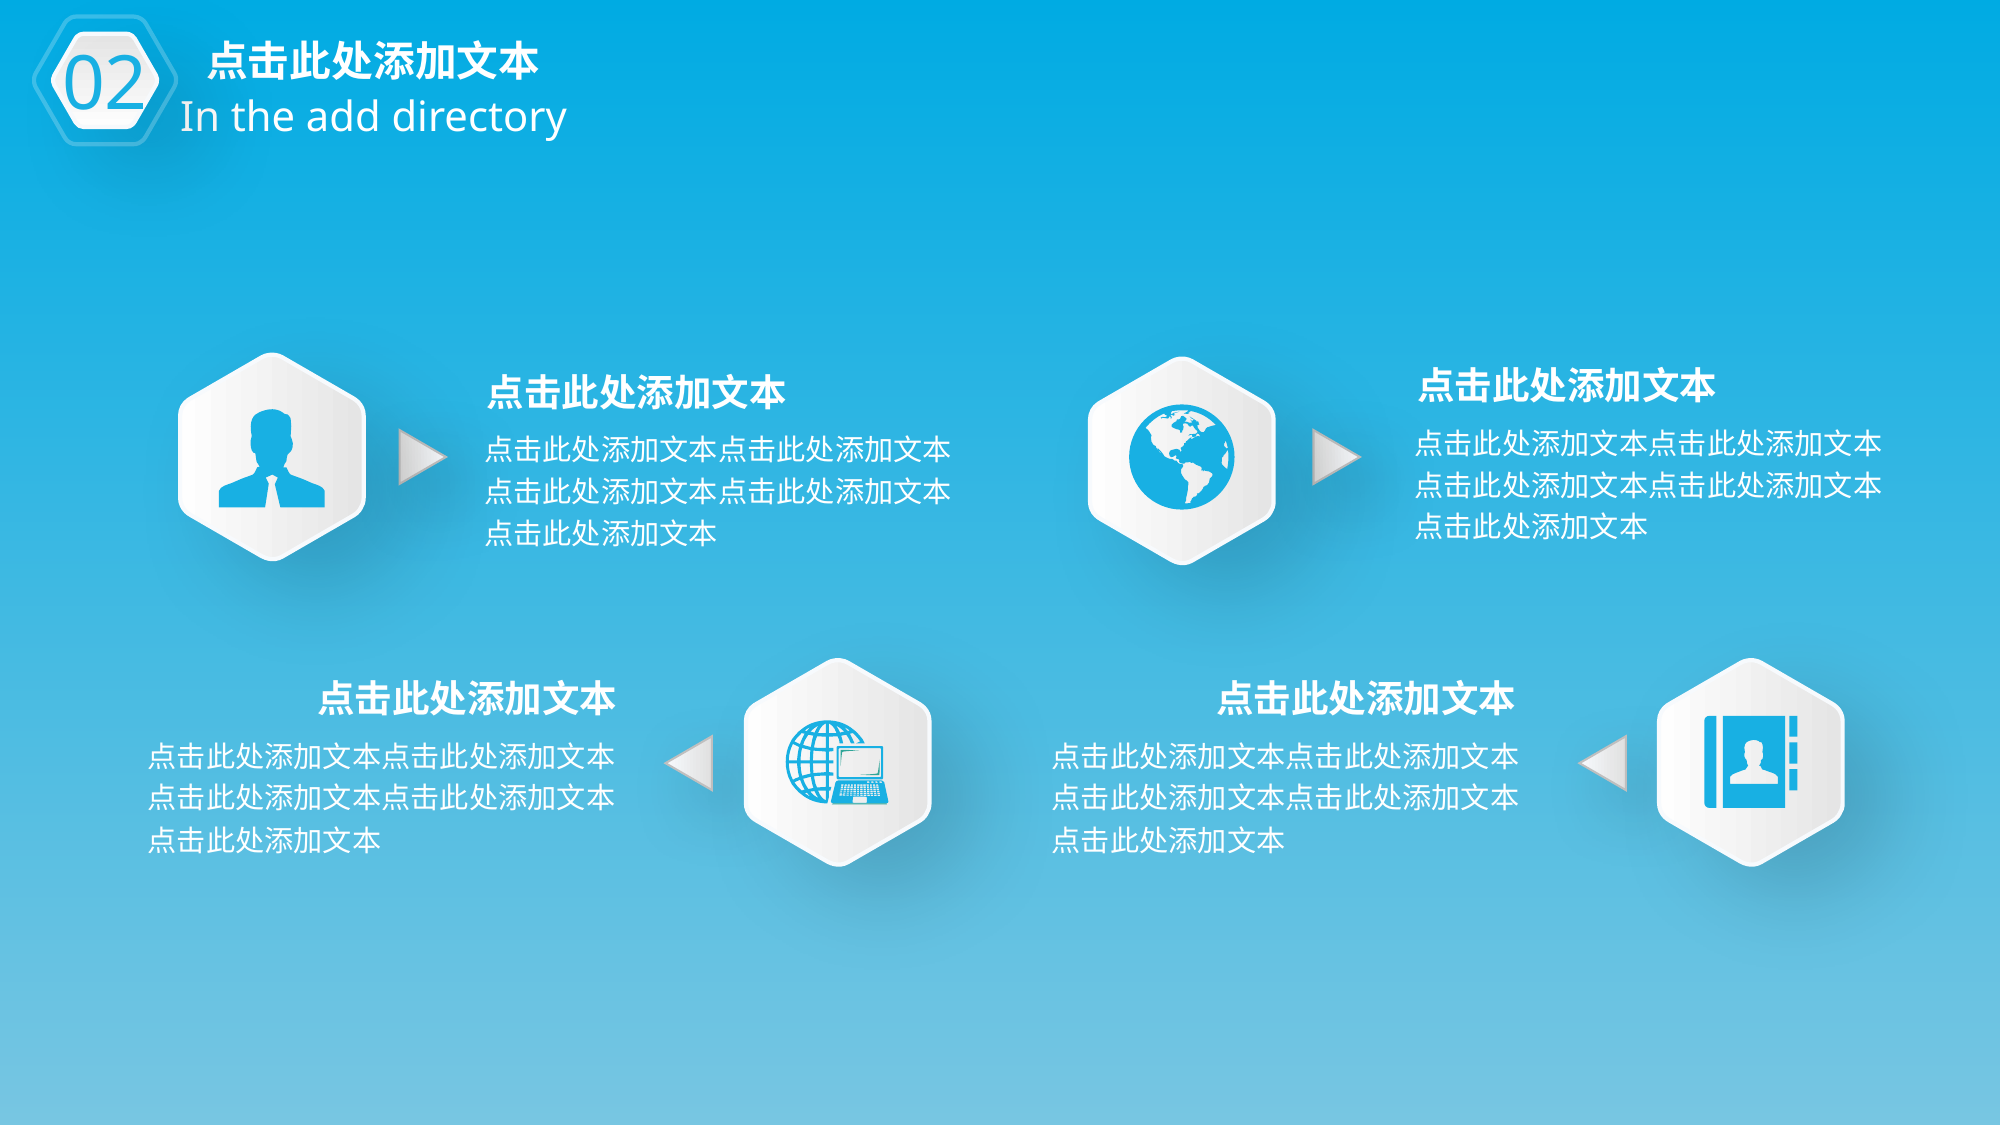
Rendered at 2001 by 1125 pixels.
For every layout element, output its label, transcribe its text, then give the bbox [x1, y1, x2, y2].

text_box 点击此处添加文本点击此处添加文本点击此处添加文本点击此处添加文本 点击此处添加文本 [132, 723, 648, 865]
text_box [34, 16, 177, 145]
text_box In the add directory [223, 82, 582, 148]
text_box 点击此处添加文本 [1402, 354, 1733, 410]
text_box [745, 660, 930, 865]
text_box 点击此处添加文本 [191, 27, 556, 82]
text_box [1577, 734, 1627, 792]
text_box [663, 734, 713, 792]
text_box 点击此处添加文本 [1201, 667, 1531, 723]
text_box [1659, 660, 1843, 865]
text_box [439, 451, 449, 461]
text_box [180, 354, 364, 560]
text_box 点击此处添加文本点击此处添加文本点击此处添加文本点击此处添加文本 点击此处添加文本 [469, 417, 985, 558]
text_box 点击此处添加文本 [302, 667, 633, 723]
text_box 点击此处添加文本 [472, 361, 802, 417]
text_box [1347, 448, 1362, 463]
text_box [1089, 358, 1274, 564]
text_box 点击此处添加文本点击此处添加文本点击此处添加文本点击此处添加文本 点击此处添加文本 [1036, 723, 1552, 865]
text_box 点击此处添加文本点击此处添加文本点击此处添加文本点击此处添加文本 点击此处添加文本 [1399, 410, 1915, 552]
